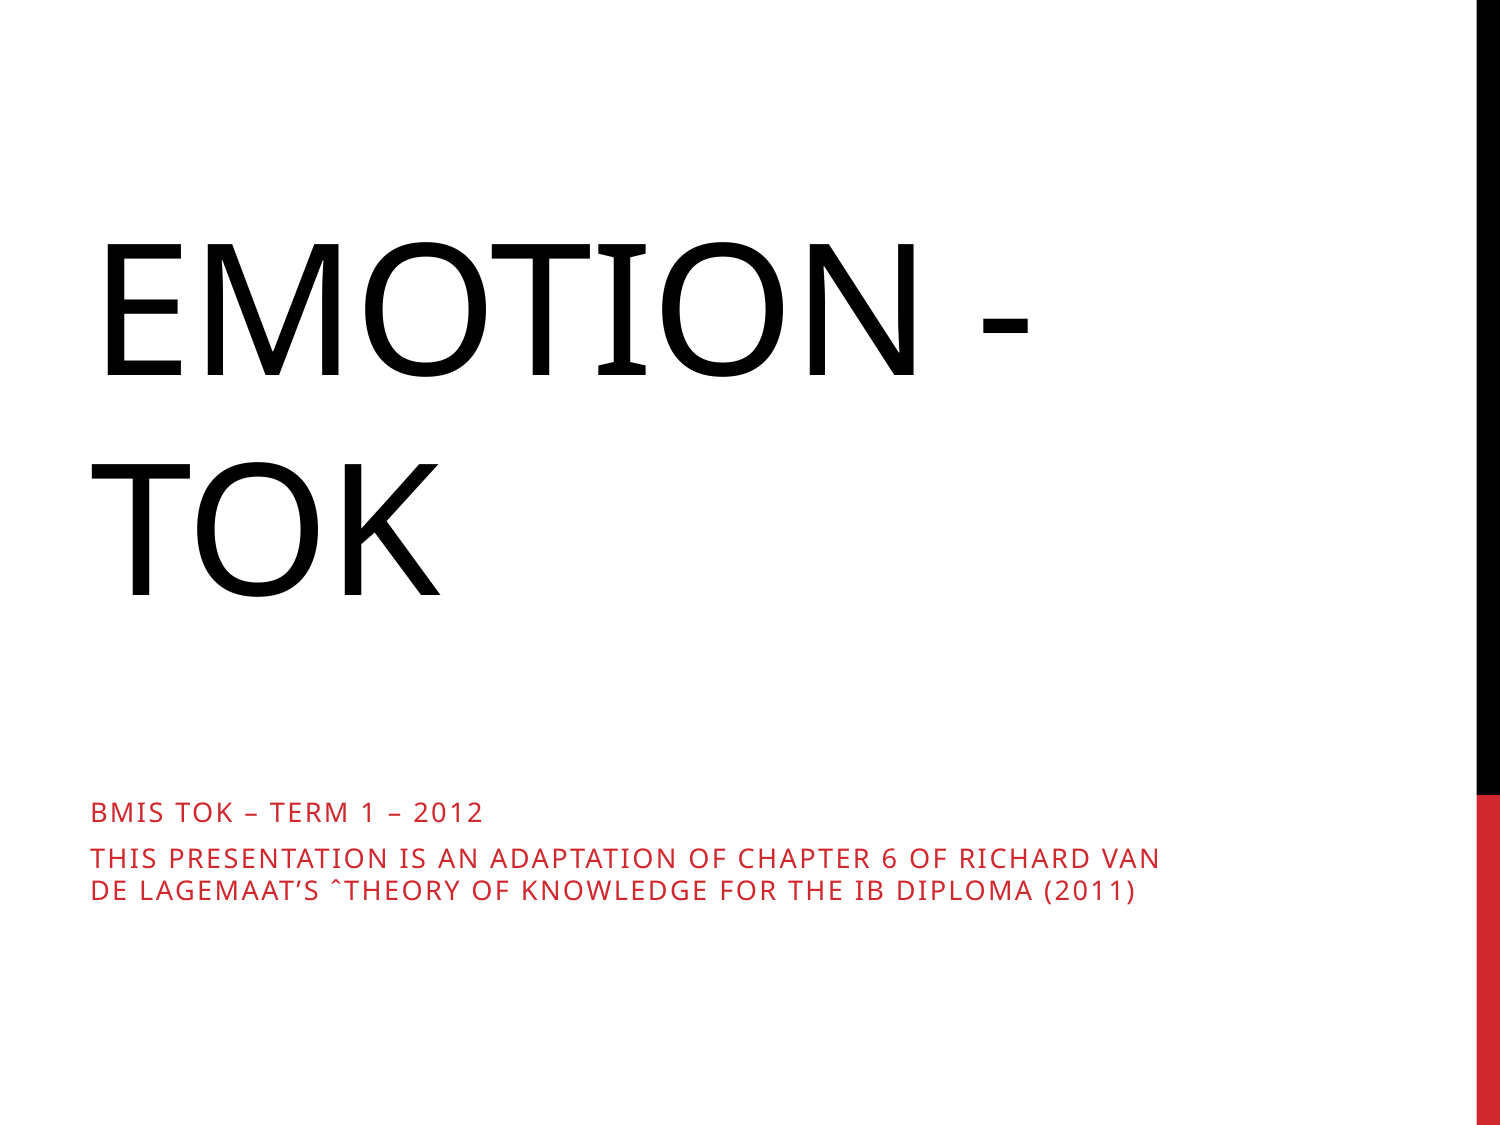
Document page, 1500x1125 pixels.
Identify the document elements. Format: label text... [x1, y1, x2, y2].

subtitle BMIS TOK – Term 1 – 2012 This presentation is an adaptation of Chapter 6 of Richard van de Lagemaat’s ˆTheory of Knowledge for the IB Diploma (2011) [75, 787, 1200, 938]
title EMOTION - TOK [75, 37, 1350, 788]
